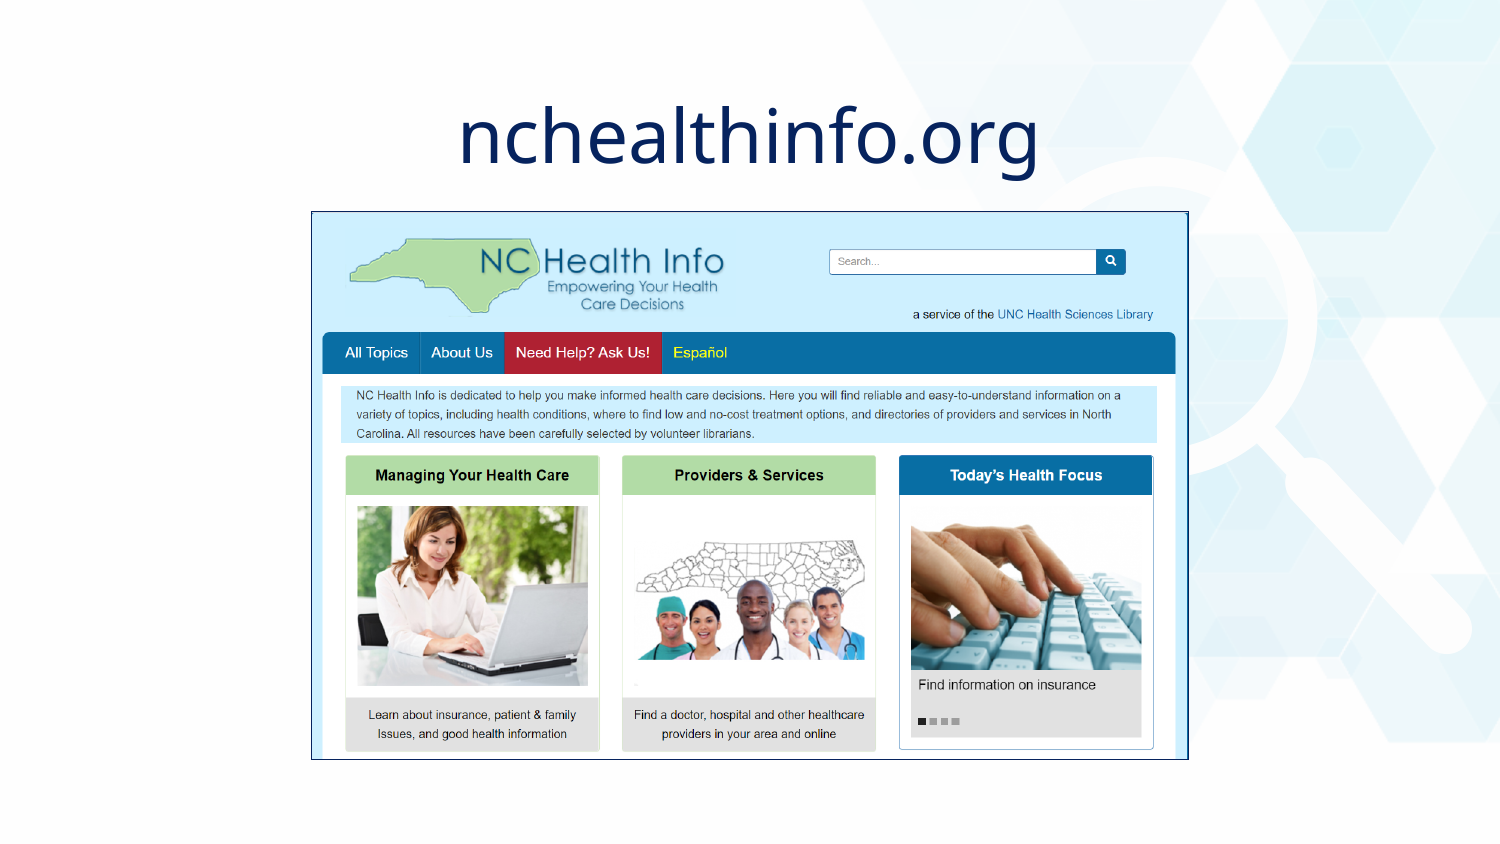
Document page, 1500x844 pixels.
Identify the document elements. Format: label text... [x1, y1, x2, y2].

text_box nchealthinfo.org [0, 73, 1500, 210]
picture [310, 210, 1189, 760]
